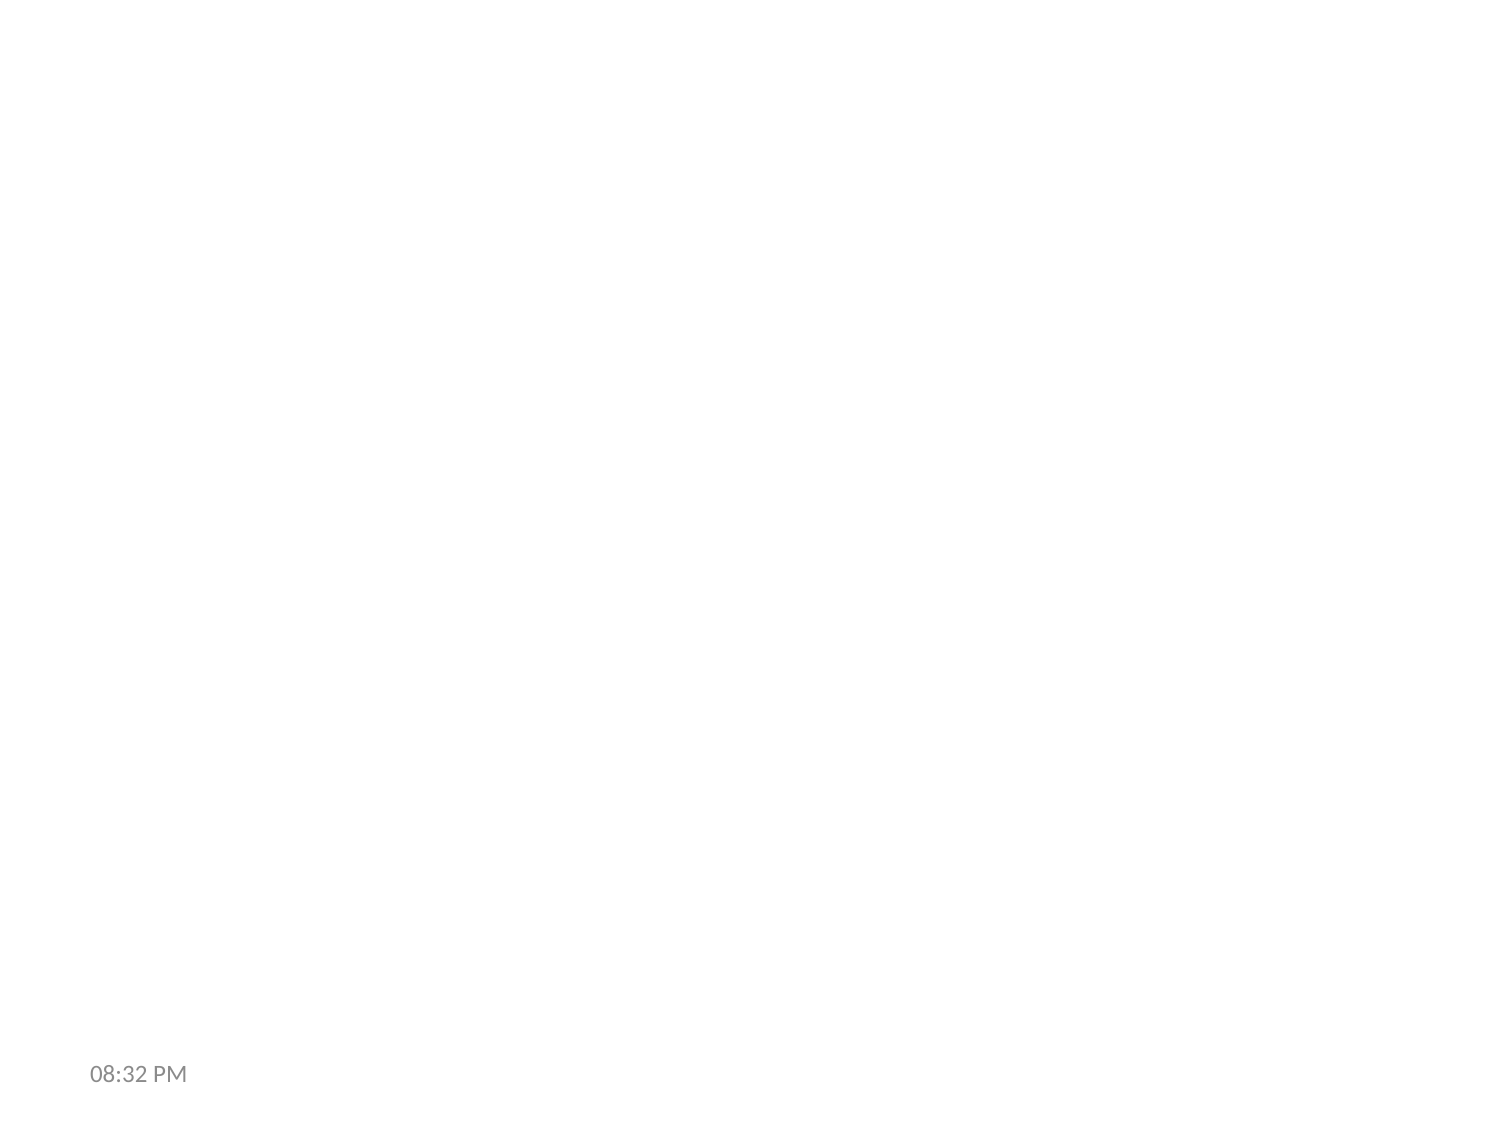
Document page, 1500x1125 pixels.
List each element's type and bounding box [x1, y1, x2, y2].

slide_number [75, 1042, 425, 1103]
